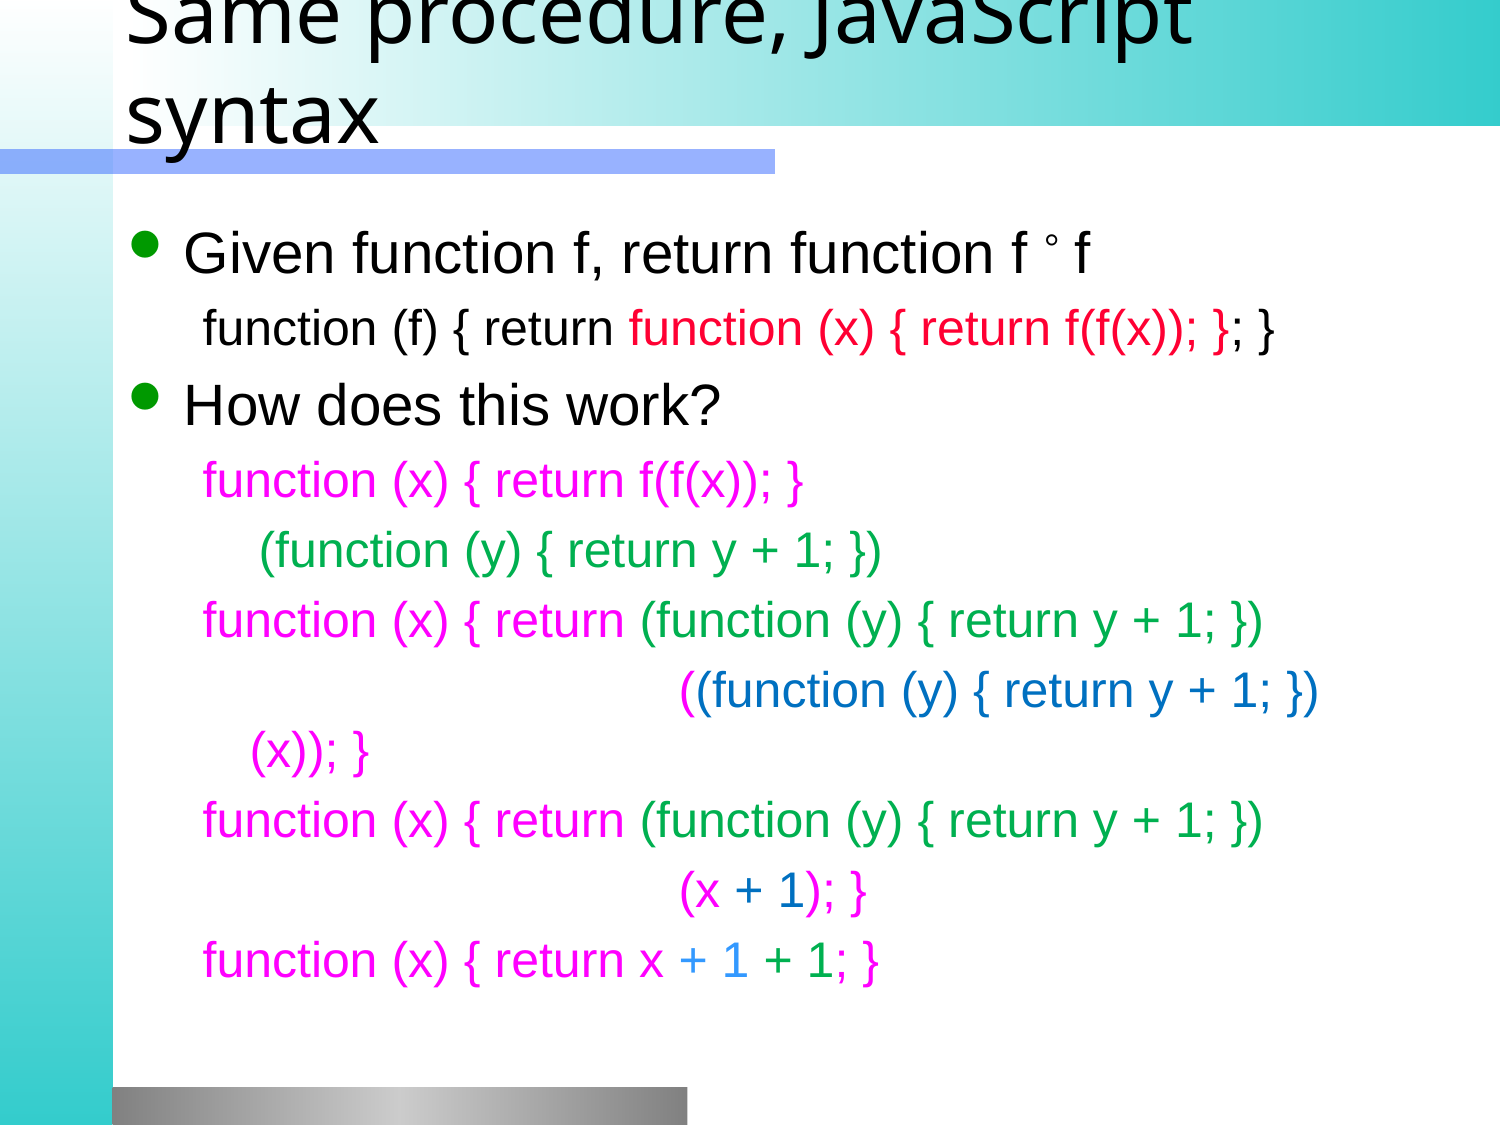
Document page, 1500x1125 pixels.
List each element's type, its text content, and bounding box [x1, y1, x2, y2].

title Same procedure, JavaScript syntax [110, 0, 1424, 126]
list Given function f, return function f  f function (f) { return function (x) { return f(f(x)); }; } How does this work? function (x) { return f(f(x)); }; ) (function (y) { return y + 1; }) function (x) { return (function (y) { return y + 1; }) ((function (y) { return y + 1; }) (x)); } function (x) { return (function (y) { return y + 1; }) (x + 1); } function (x) { return x + 1 + 1; } [112, 207, 1459, 1073]
